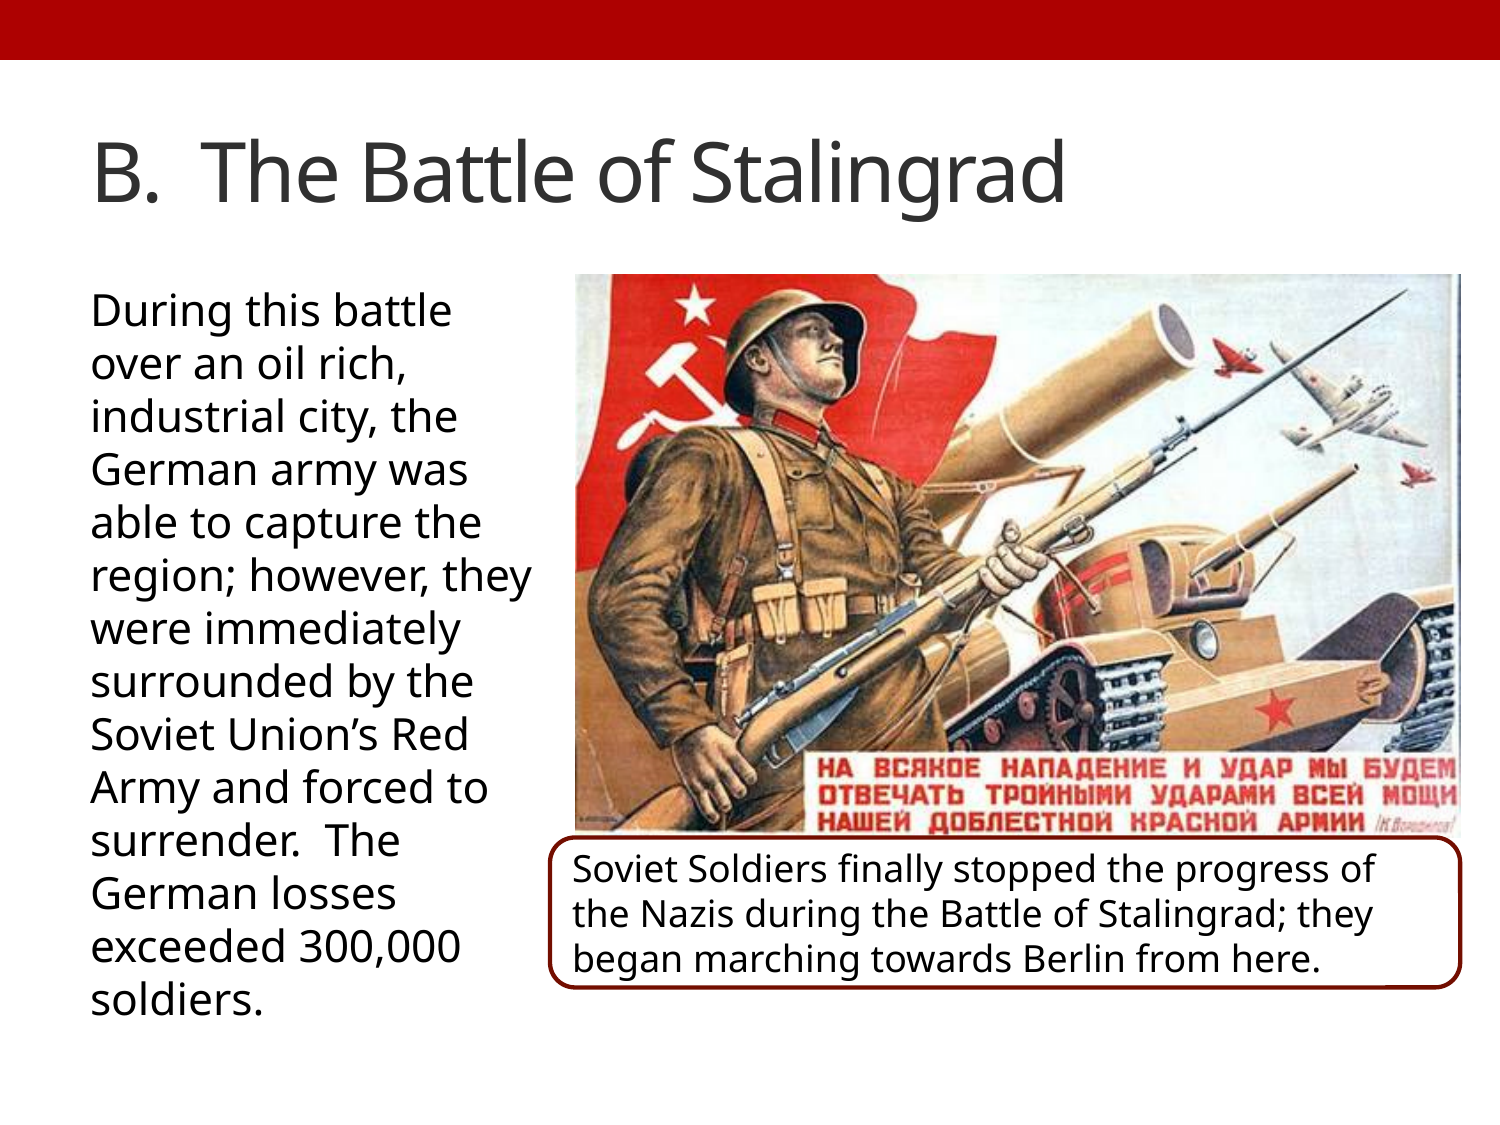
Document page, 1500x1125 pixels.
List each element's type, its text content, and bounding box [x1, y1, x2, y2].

title B. The Battle of Stalingrad [75, 87, 1425, 250]
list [574, 274, 1461, 838]
list During this battle over an oil rich, industrial city, the German army was able to capture the region; however, they were immediately surrounded by the Soviet Union’s Red Army and forced to surrender. The German losses exceeded 300,000 soldiers. [75, 274, 550, 1049]
text_box Soviet Soldiers finally stopped the progress of the Nazis during the Battle of Stalingrad; they began marching towards Berlin from here. [547, 835, 1463, 990]
